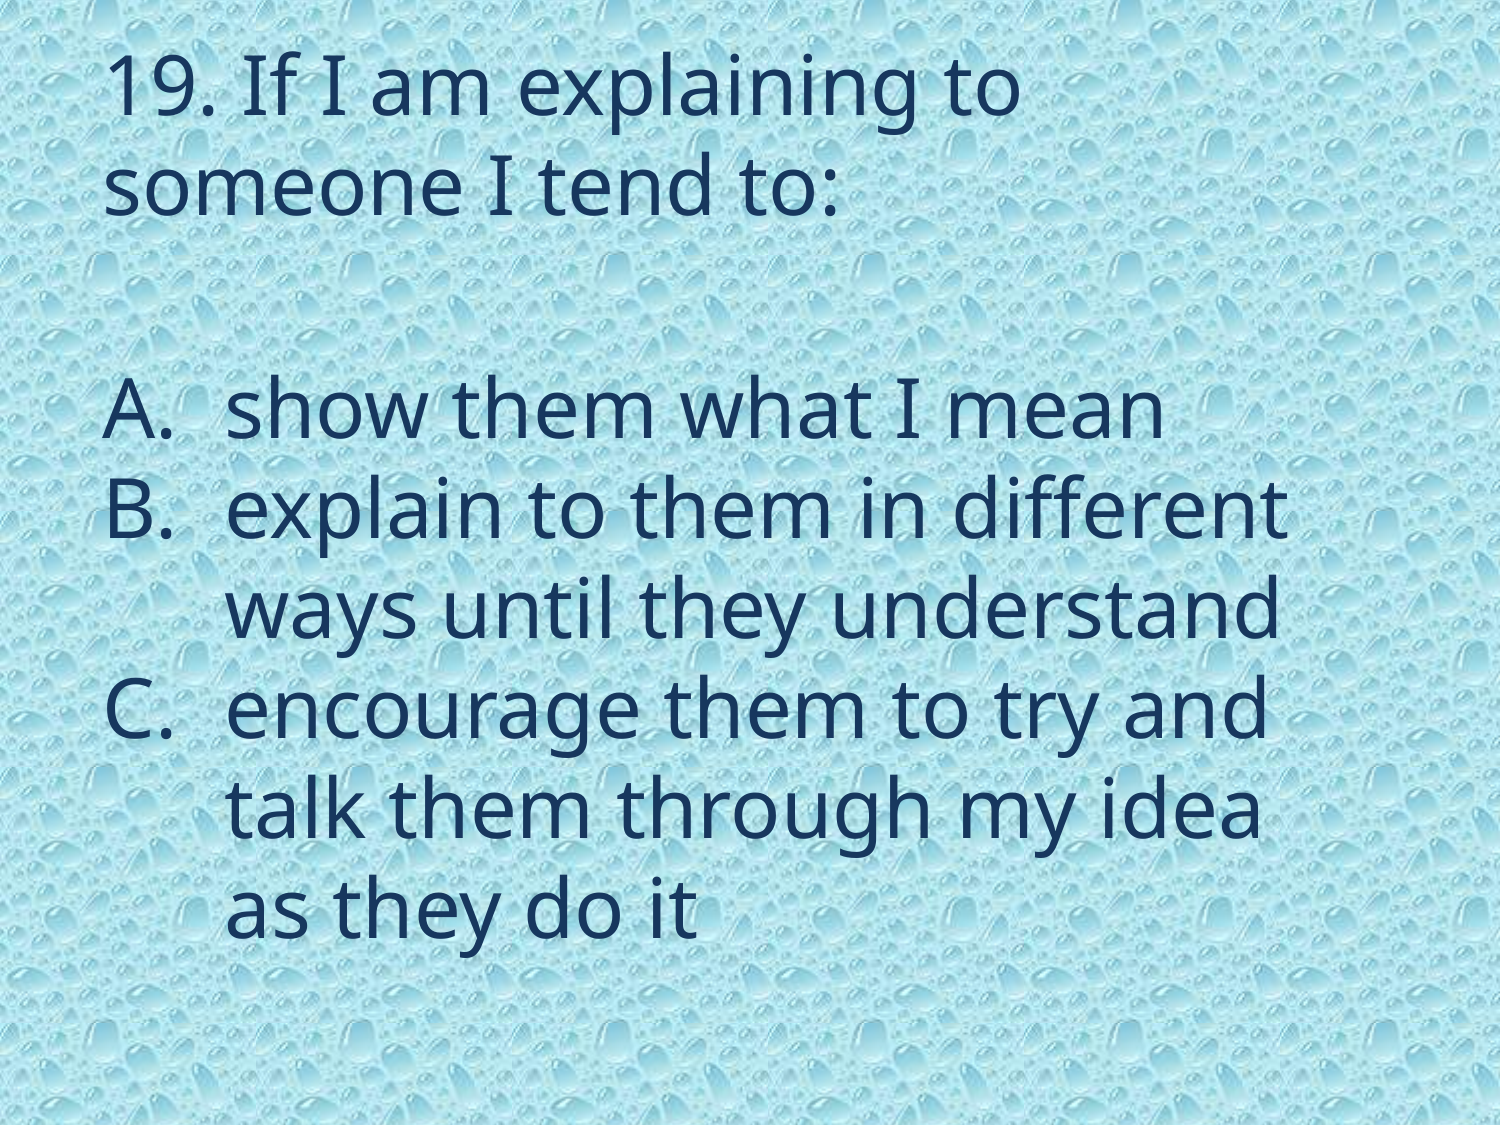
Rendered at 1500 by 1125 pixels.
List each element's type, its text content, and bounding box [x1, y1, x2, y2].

picture [0, 0, 1500, 1125]
text_box 19. If I am explaining to someone I tend to: show them what I mean explain to them in different ways until they understand encourage them to try and talk them through my idea as they do it [87, 25, 1388, 963]
